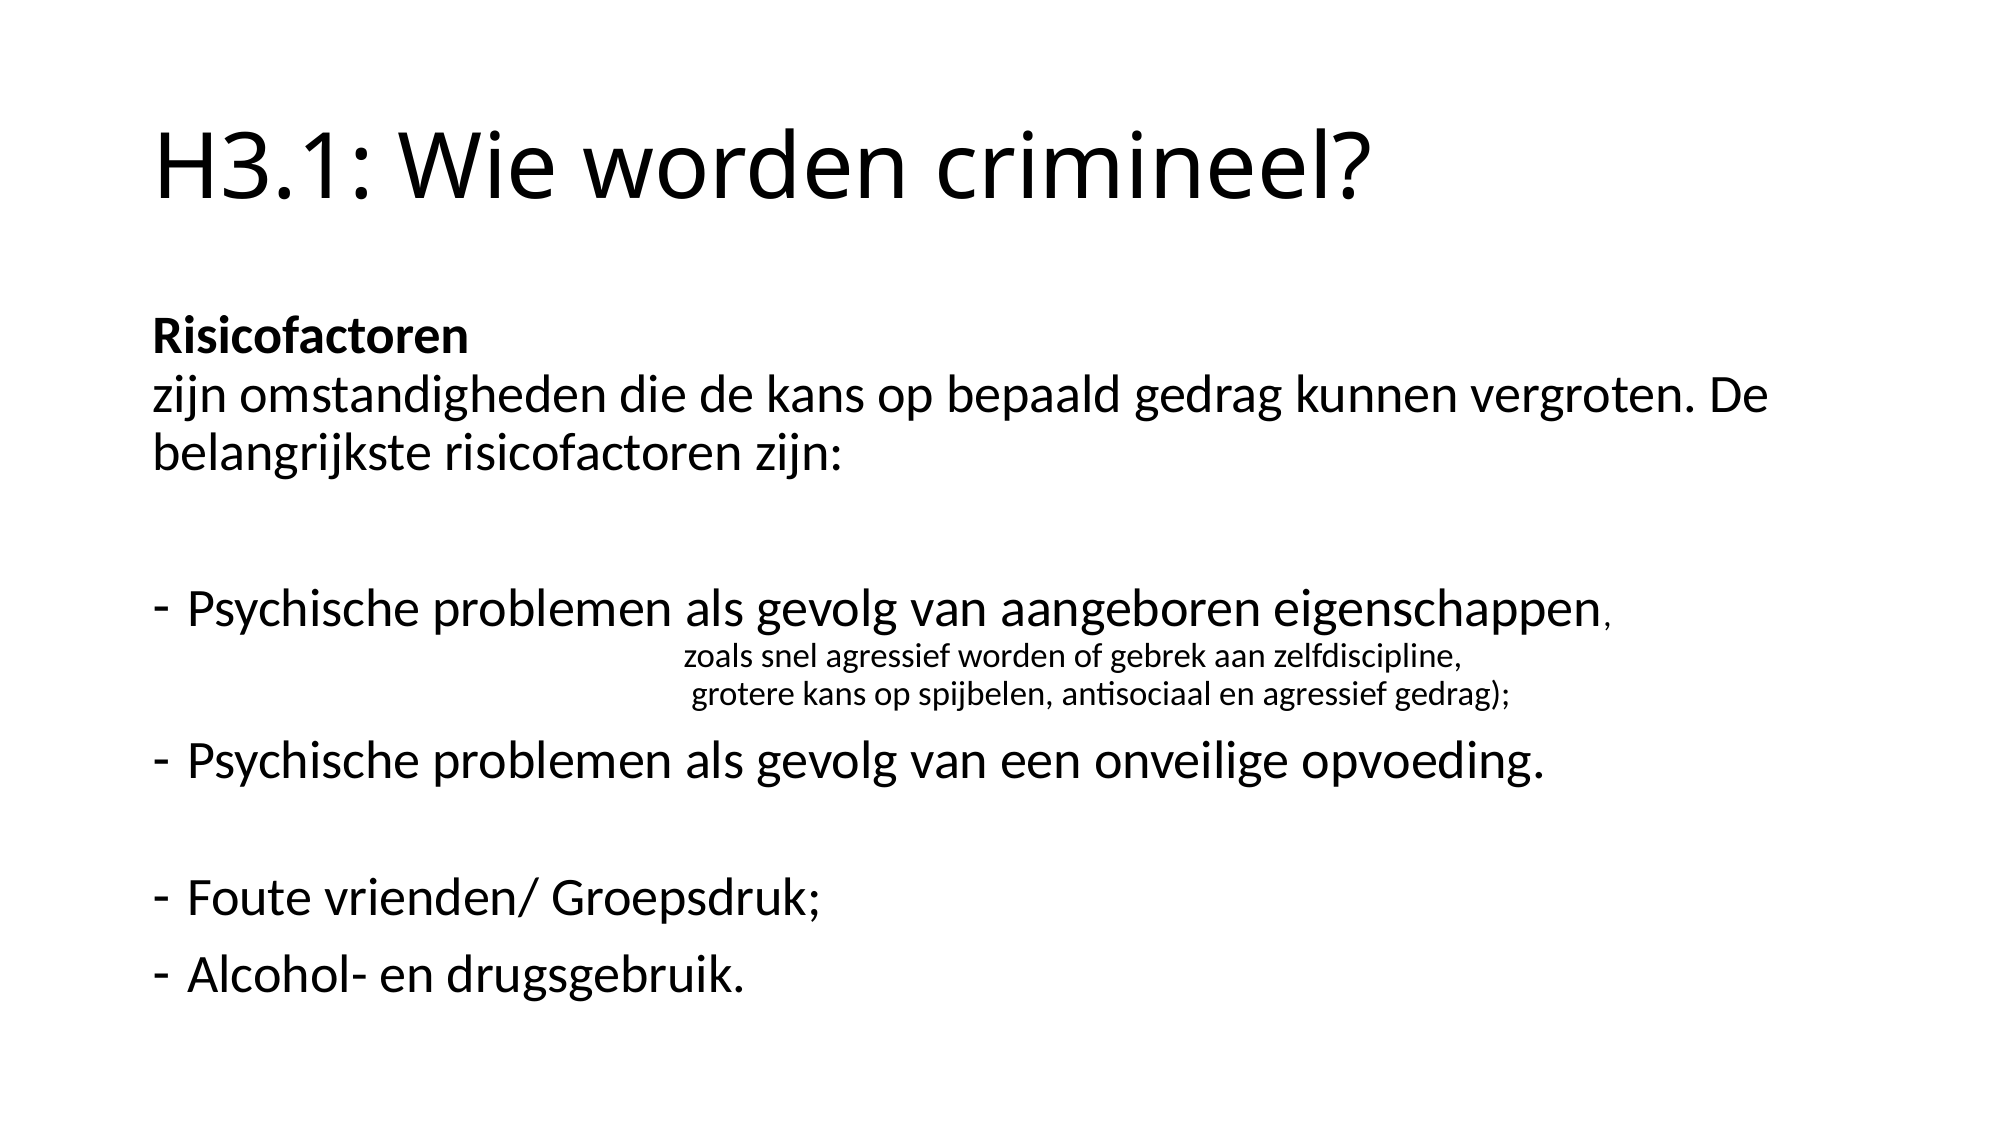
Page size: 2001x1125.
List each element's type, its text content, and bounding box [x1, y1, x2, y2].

title H3.1: Wie worden crimineel? [137, 59, 1863, 278]
list Risicofactoren zijn omstandigheden die de kans op bepaald gedrag kunnen vergroten. De belangrijkste risicofactoren zijn: Psychische problemen als gevolg van aangeboren eigenschappen, zoals snel agressief worden of gebrek aan zelfdiscipline, grotere kans op spijbelen, antisociaal en agressief gedrag); Psychische problemen als gevolg van een onveilige opvoeding. Foute vrienden/ Groepsdruk; Alcohol- en drugsgebruik. [137, 299, 1863, 1014]
